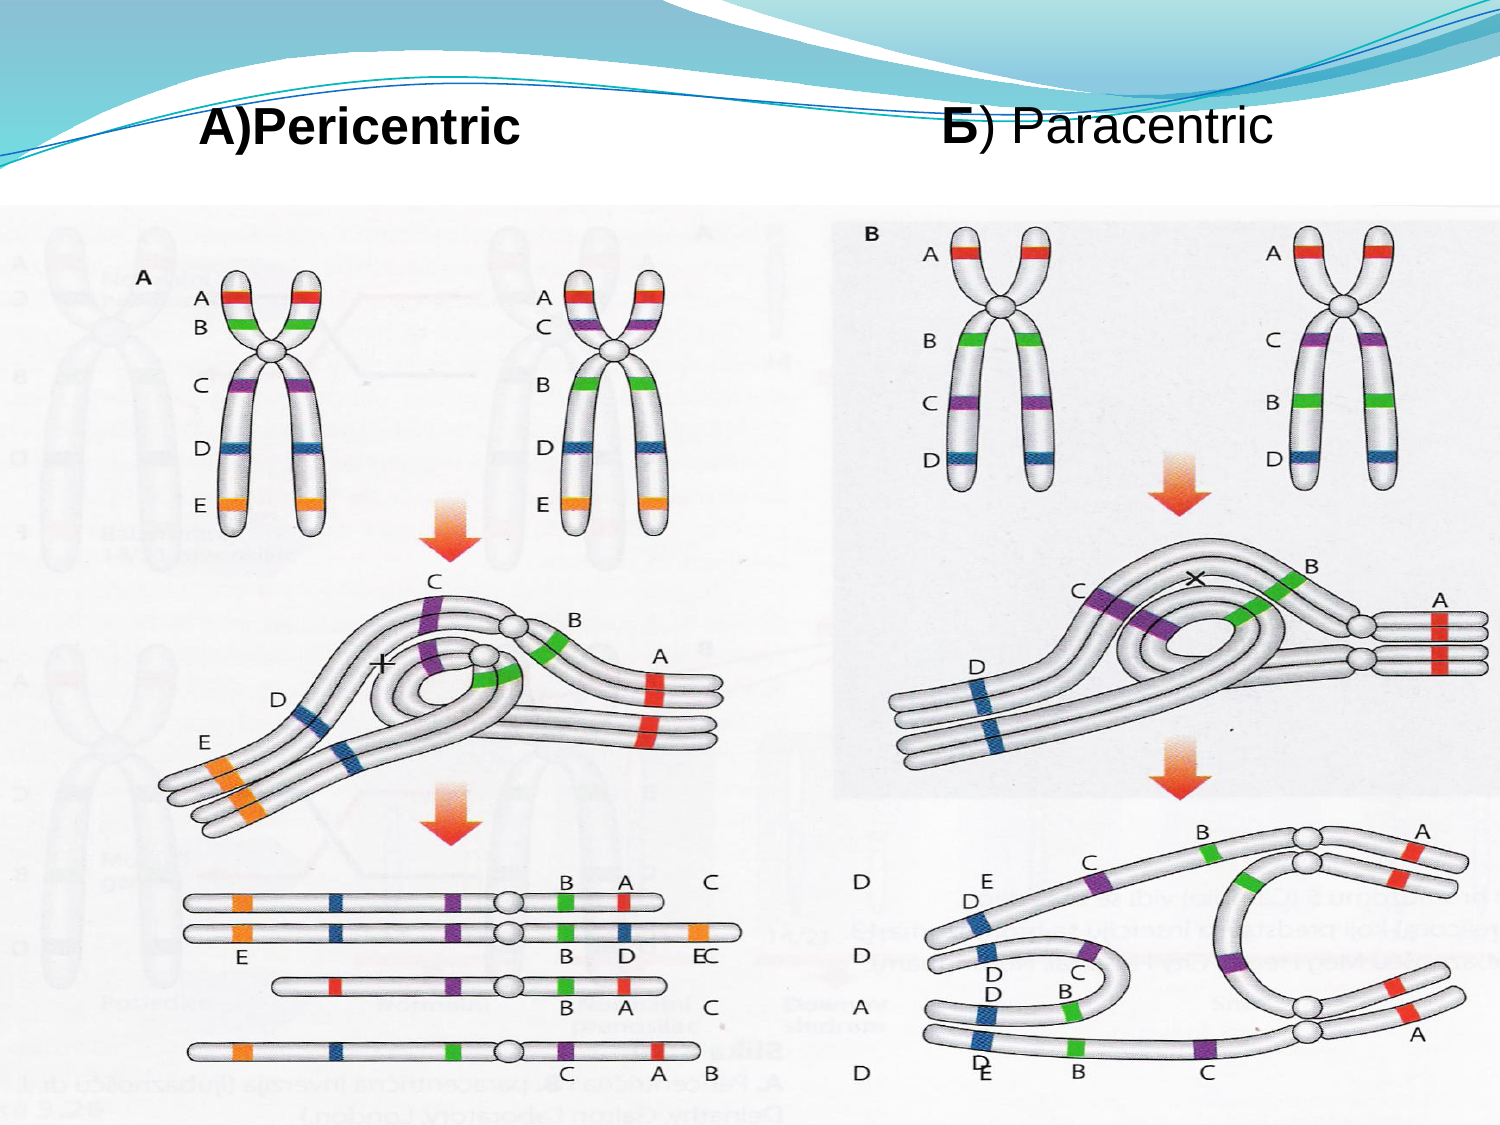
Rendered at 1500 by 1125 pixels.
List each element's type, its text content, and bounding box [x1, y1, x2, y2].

subtitle Б) Paracentric [714, 84, 1500, 172]
title А)Pericentric [0, 42, 724, 155]
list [0, 204, 1500, 1125]
